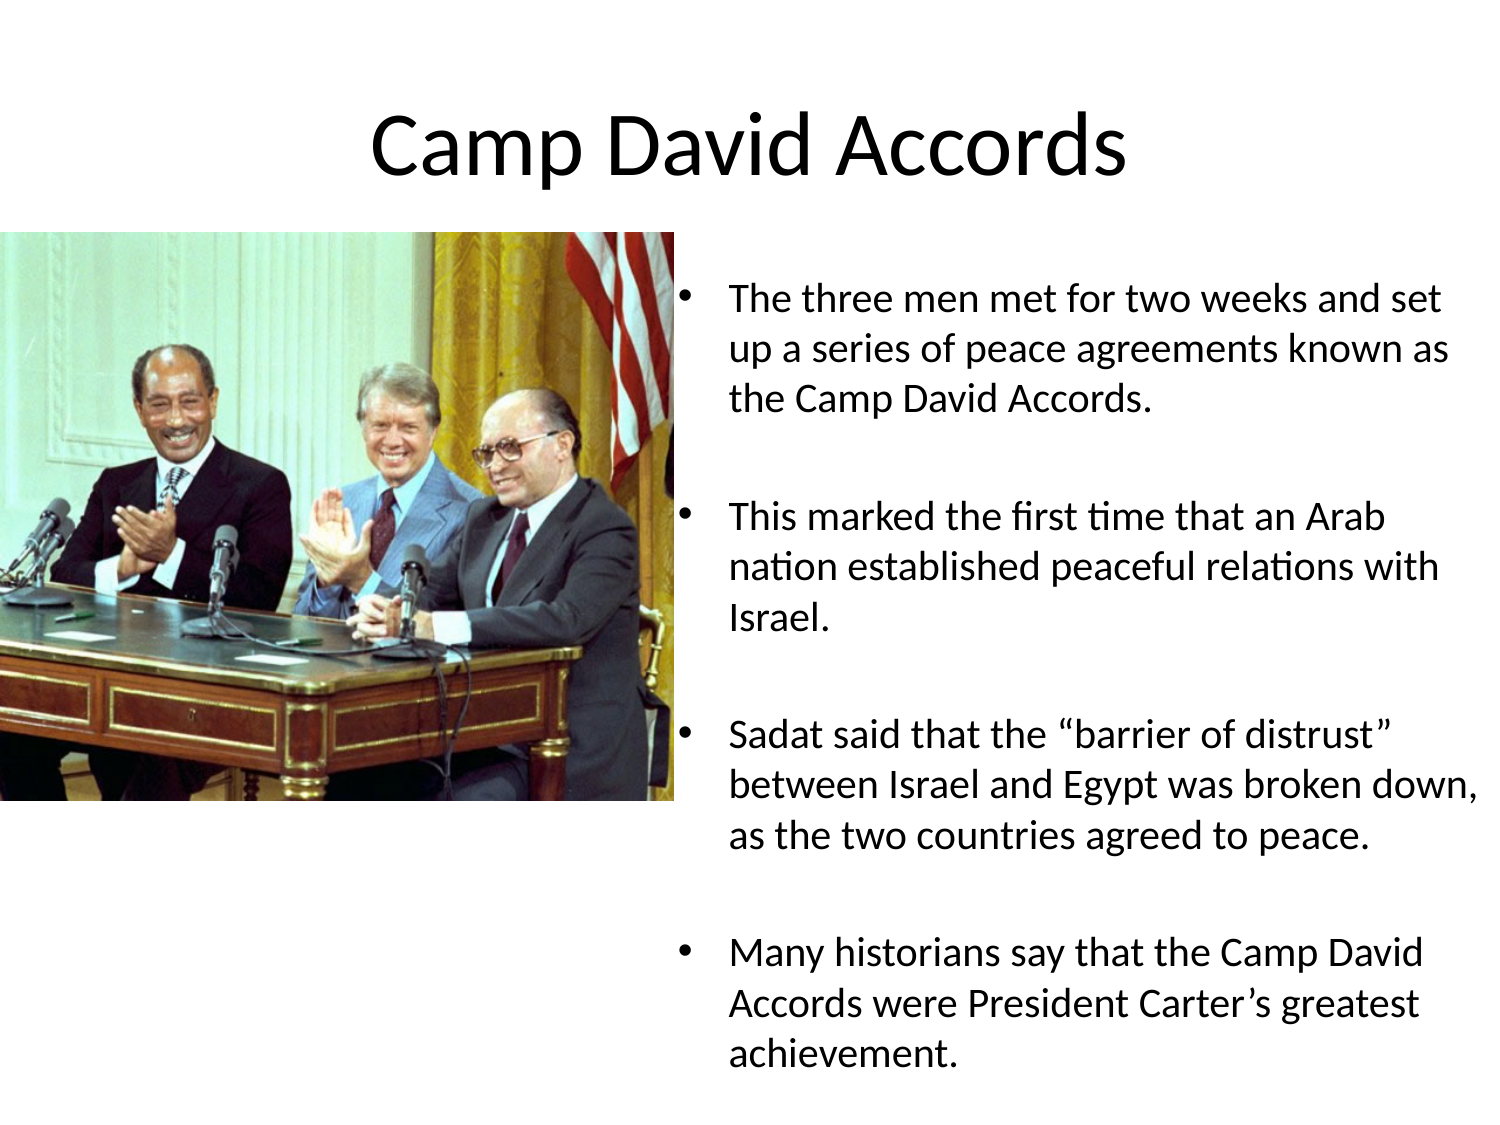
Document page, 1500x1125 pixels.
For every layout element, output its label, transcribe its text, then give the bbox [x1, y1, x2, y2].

title Camp David Accords [75, 45, 1425, 233]
picture [0, 232, 674, 802]
list The three men met for two weeks and set up a series of peace agreements known as the Camp David Accords. This marked the first time that an Arab nation established peaceful relations with Israel. Sadat said that the “barrier of distrust” between Israel and Egypt was broken down, as the two countries agreed to peace. Many historians say that the Camp David Accords were President Carter’s greatest achievement. [662, 262, 1500, 1125]
